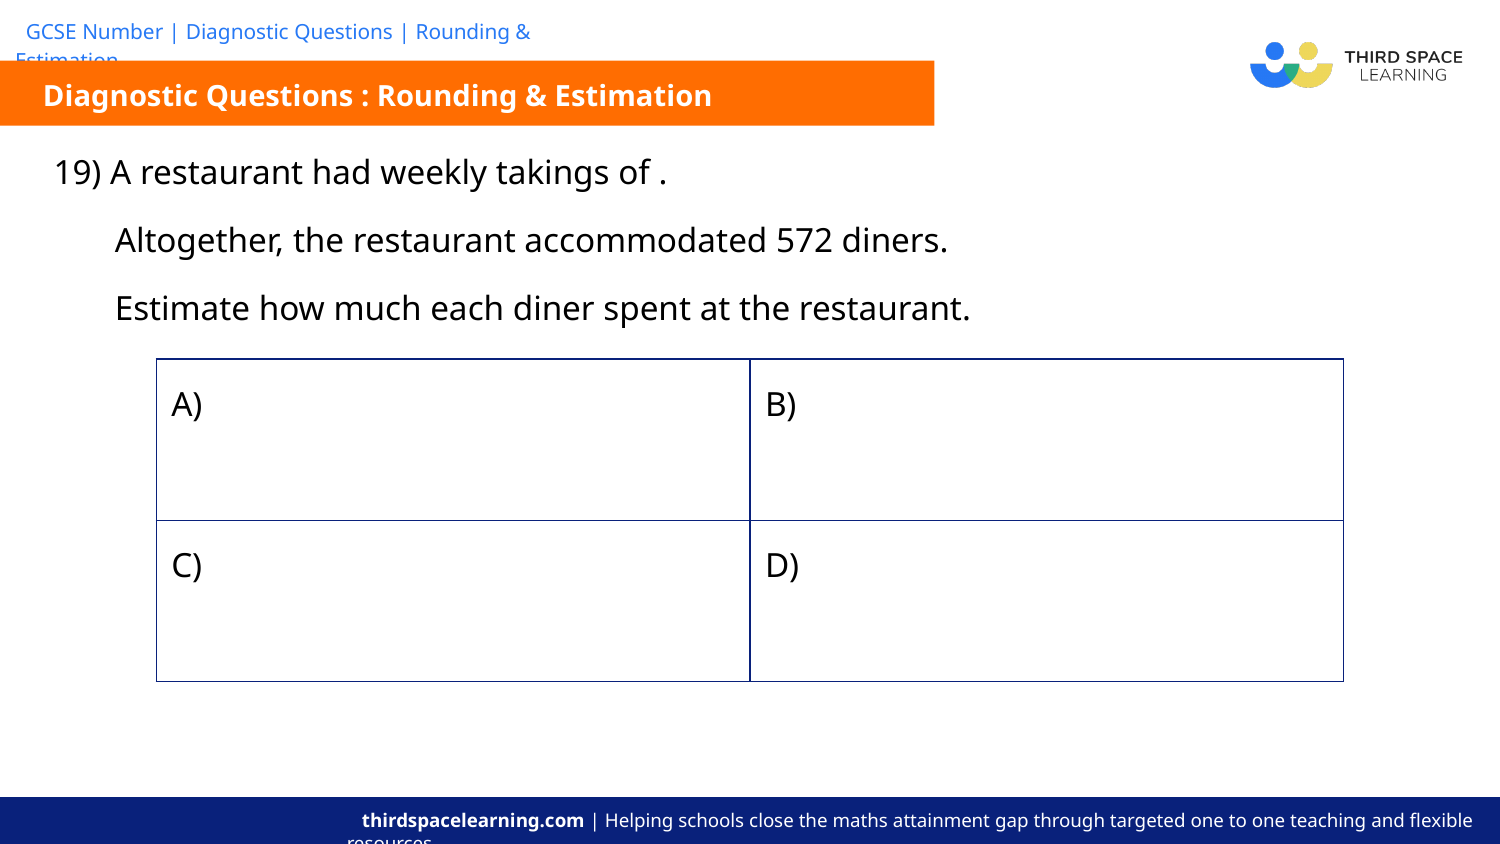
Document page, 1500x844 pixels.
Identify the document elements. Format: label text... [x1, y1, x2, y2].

picture [1250, 33, 1465, 99]
text_box Diagnostic Questions : Rounding & Estimation [27, 61, 818, 127]
